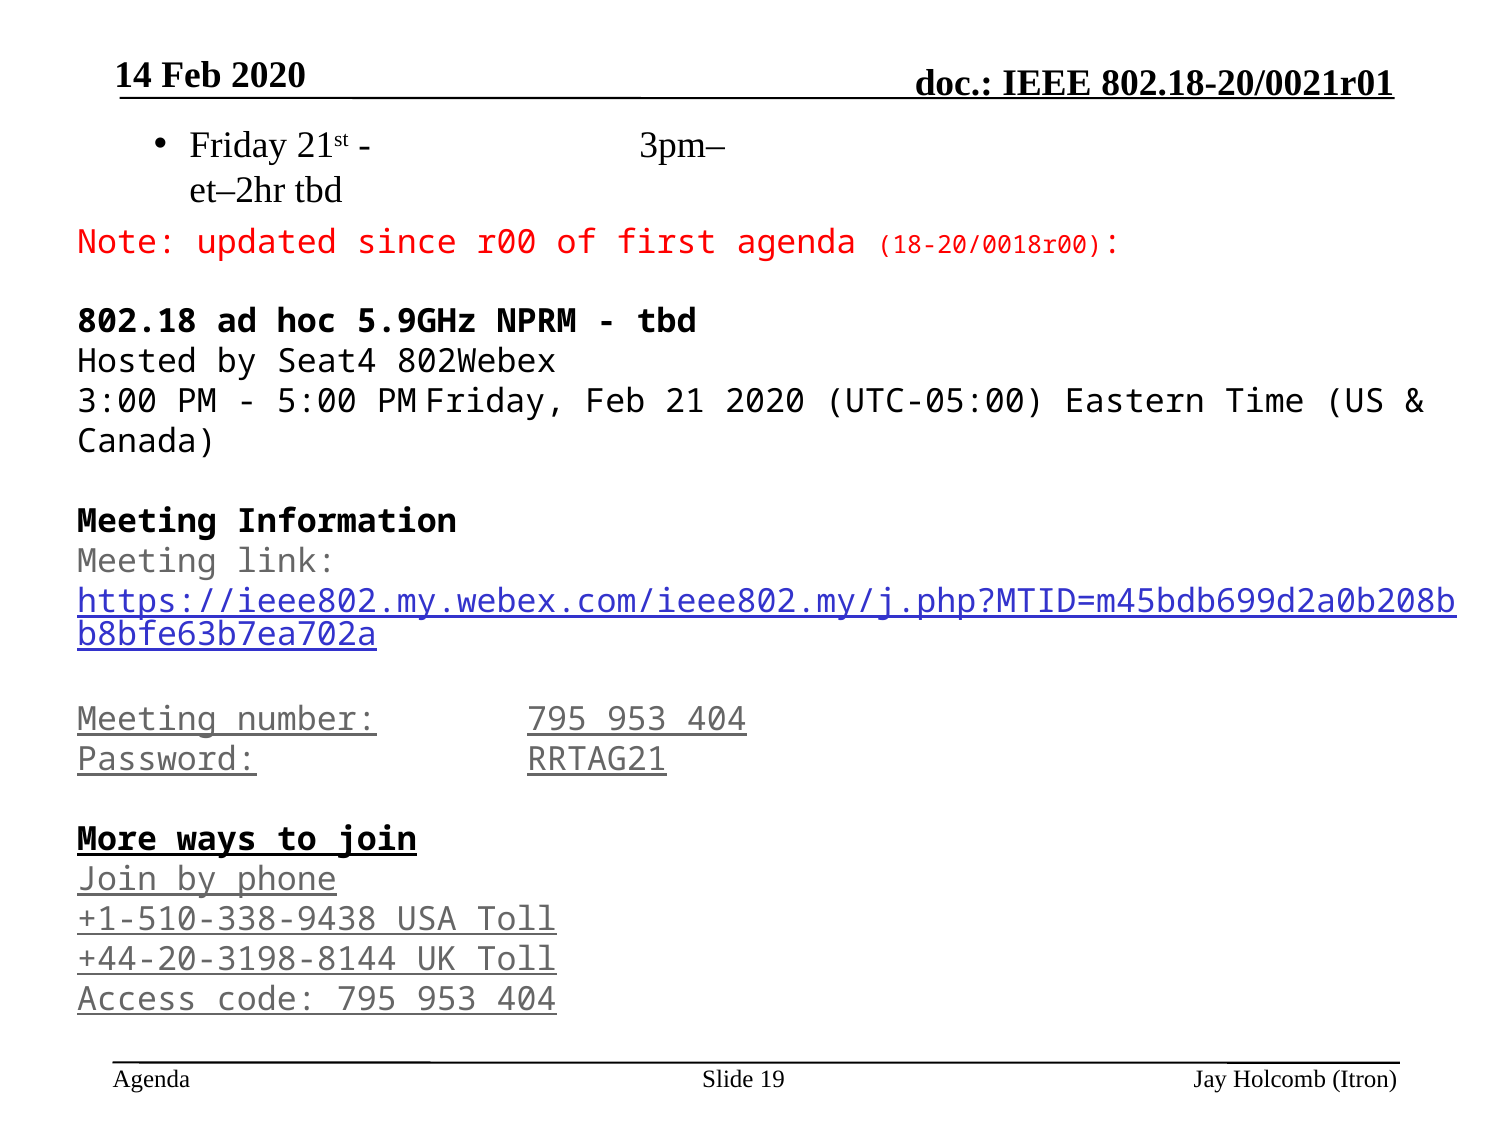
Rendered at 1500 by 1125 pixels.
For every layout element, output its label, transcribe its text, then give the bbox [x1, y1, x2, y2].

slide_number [114, 49, 478, 95]
slide_number Slide 19 [687, 1061, 800, 1123]
footer Jay Holcomb (Itron) [874, 1061, 1398, 1093]
text_box Friday 21st - 3pm–et–2hr tbd [108, 112, 772, 212]
text_box Note: updated since r00 of first agenda (18-20/0018r00): 802.18 ad hoc 5.9GHz NPRM - tbd Hosted by Seat4 802Webex 3:00 PM - 5:00 PM Friday, Feb 21 2020 (UTC-05:00) Eastern Time (US & Canada) Meeting Information Meeting link: https://ieee802.my.webex.com/ieee802.my/j.php?MTID=m45bdb699d2a0b208bb8bfe63b7ea702a Meeting number: 795 953 404 Password: RRTAG21 More ways to join Join by phone +1-510-338-9438 USA Toll +44-20-3198-8144 UK Toll Access code: 795 953 404 [62, 212, 1475, 991]
